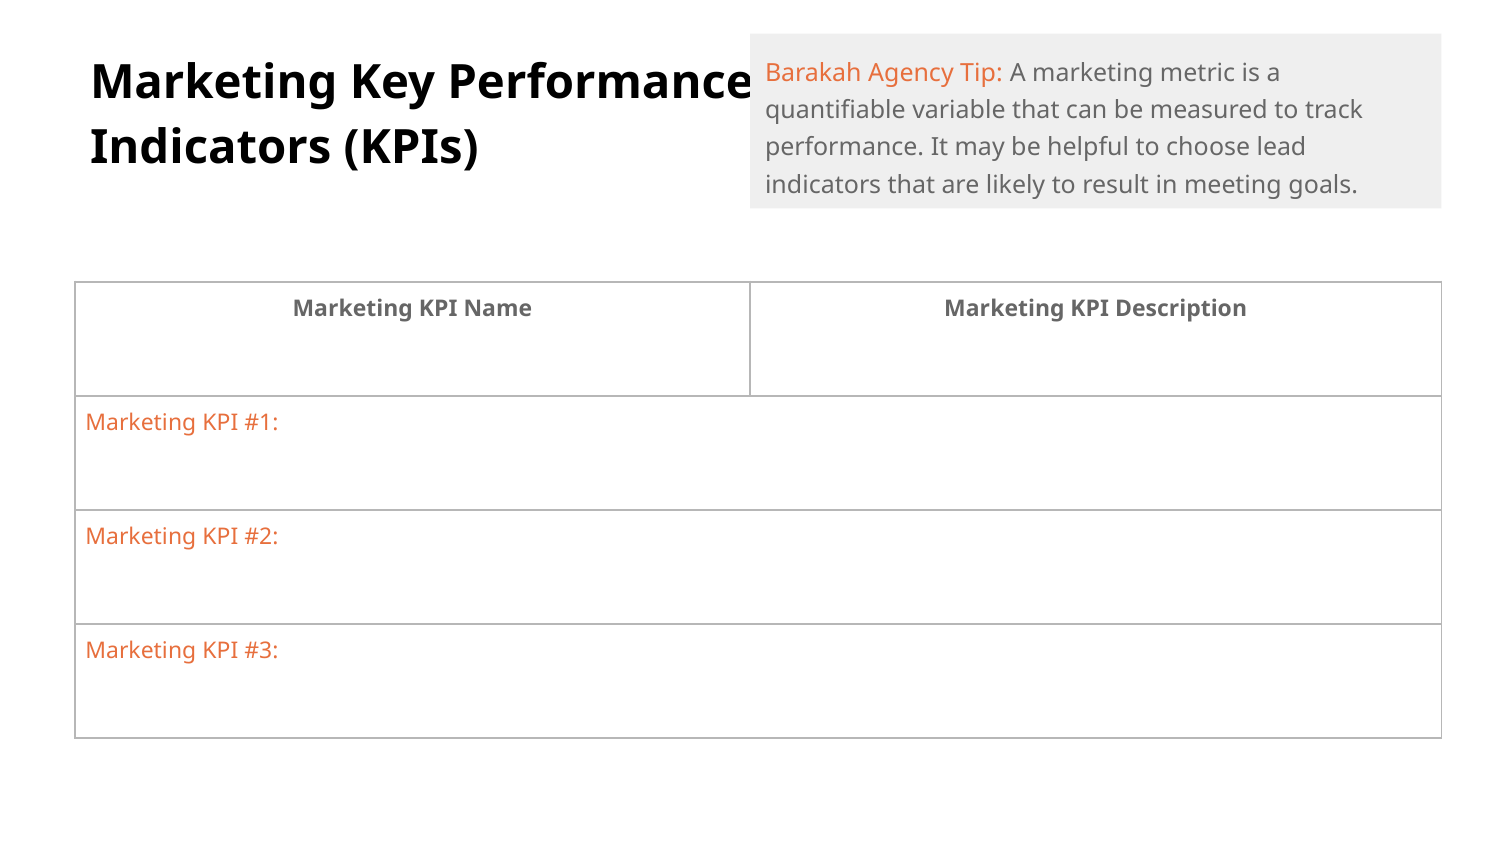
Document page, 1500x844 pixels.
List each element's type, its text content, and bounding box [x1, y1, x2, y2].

table_header Marketing KPI Description [751, 283, 1441, 395]
table_header Marketing KPI Name [76, 283, 749, 395]
table_cell Marketing KPI #2: [76, 511, 1441, 623]
title Marketing Key Performance Indicators (KPIs) [75, 33, 773, 247]
table_cell Marketing KPI #3: [76, 625, 1441, 737]
table_cell Marketing KPI #1: [76, 397, 1441, 509]
list Barakah Agency Tip: A marketing metric is a quantifiable variable that can be measured to track performance. It may be helpful to choose lead indicators that are likely to result in meeting goals. [750, 33, 1442, 209]
